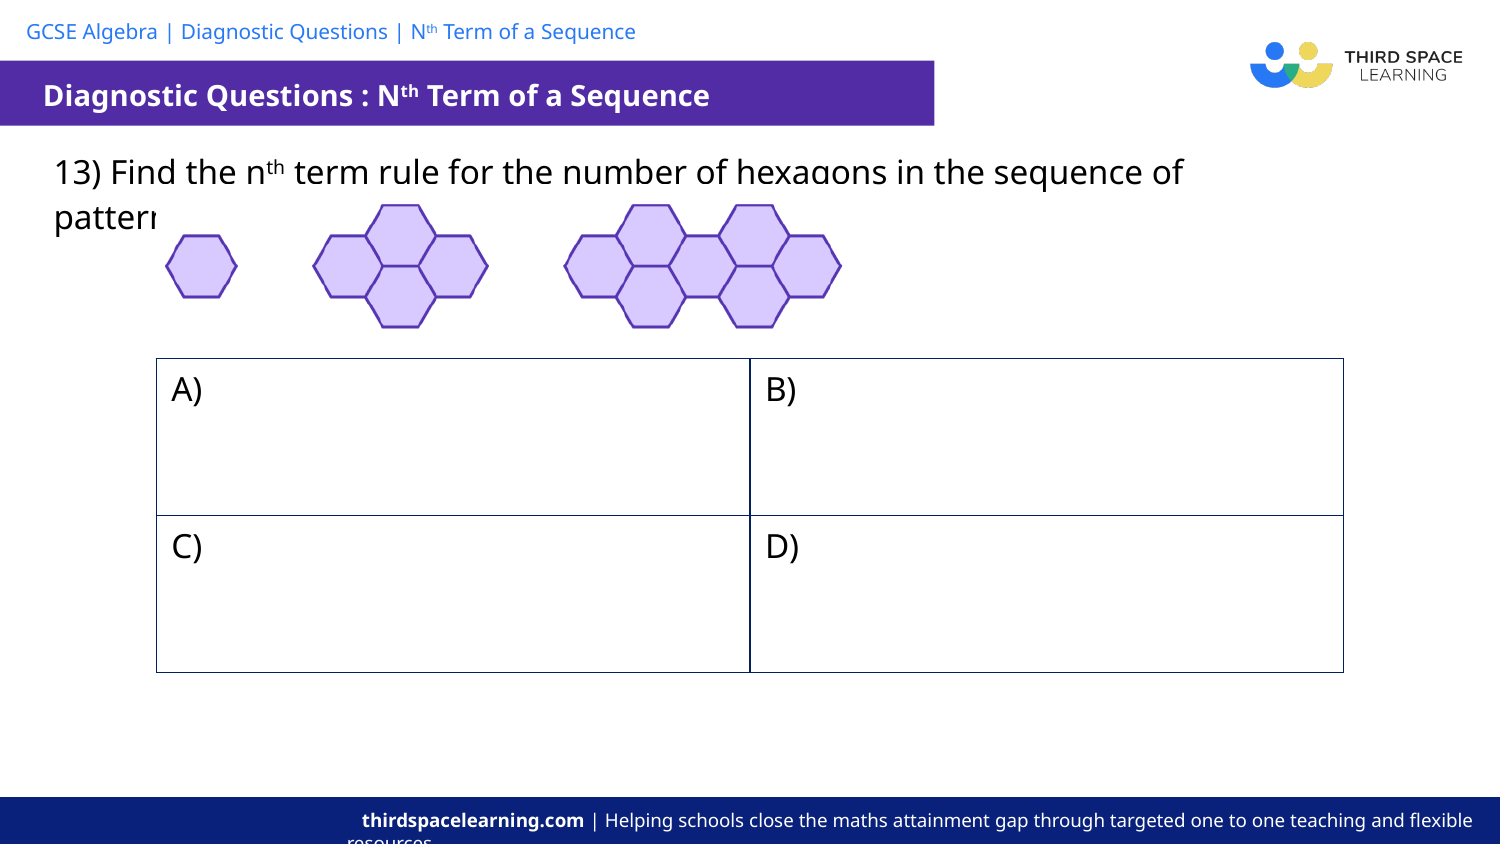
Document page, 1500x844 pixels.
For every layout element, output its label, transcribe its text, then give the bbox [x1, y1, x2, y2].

picture [1250, 33, 1465, 99]
picture [155, 184, 849, 345]
table_header 13) Find the nth term rule for the number of hexagons in the sequence of patterns: [19, 142, 1343, 353]
text_box Diagnostic Questions : Nth Term of a Sequence [27, 61, 849, 127]
